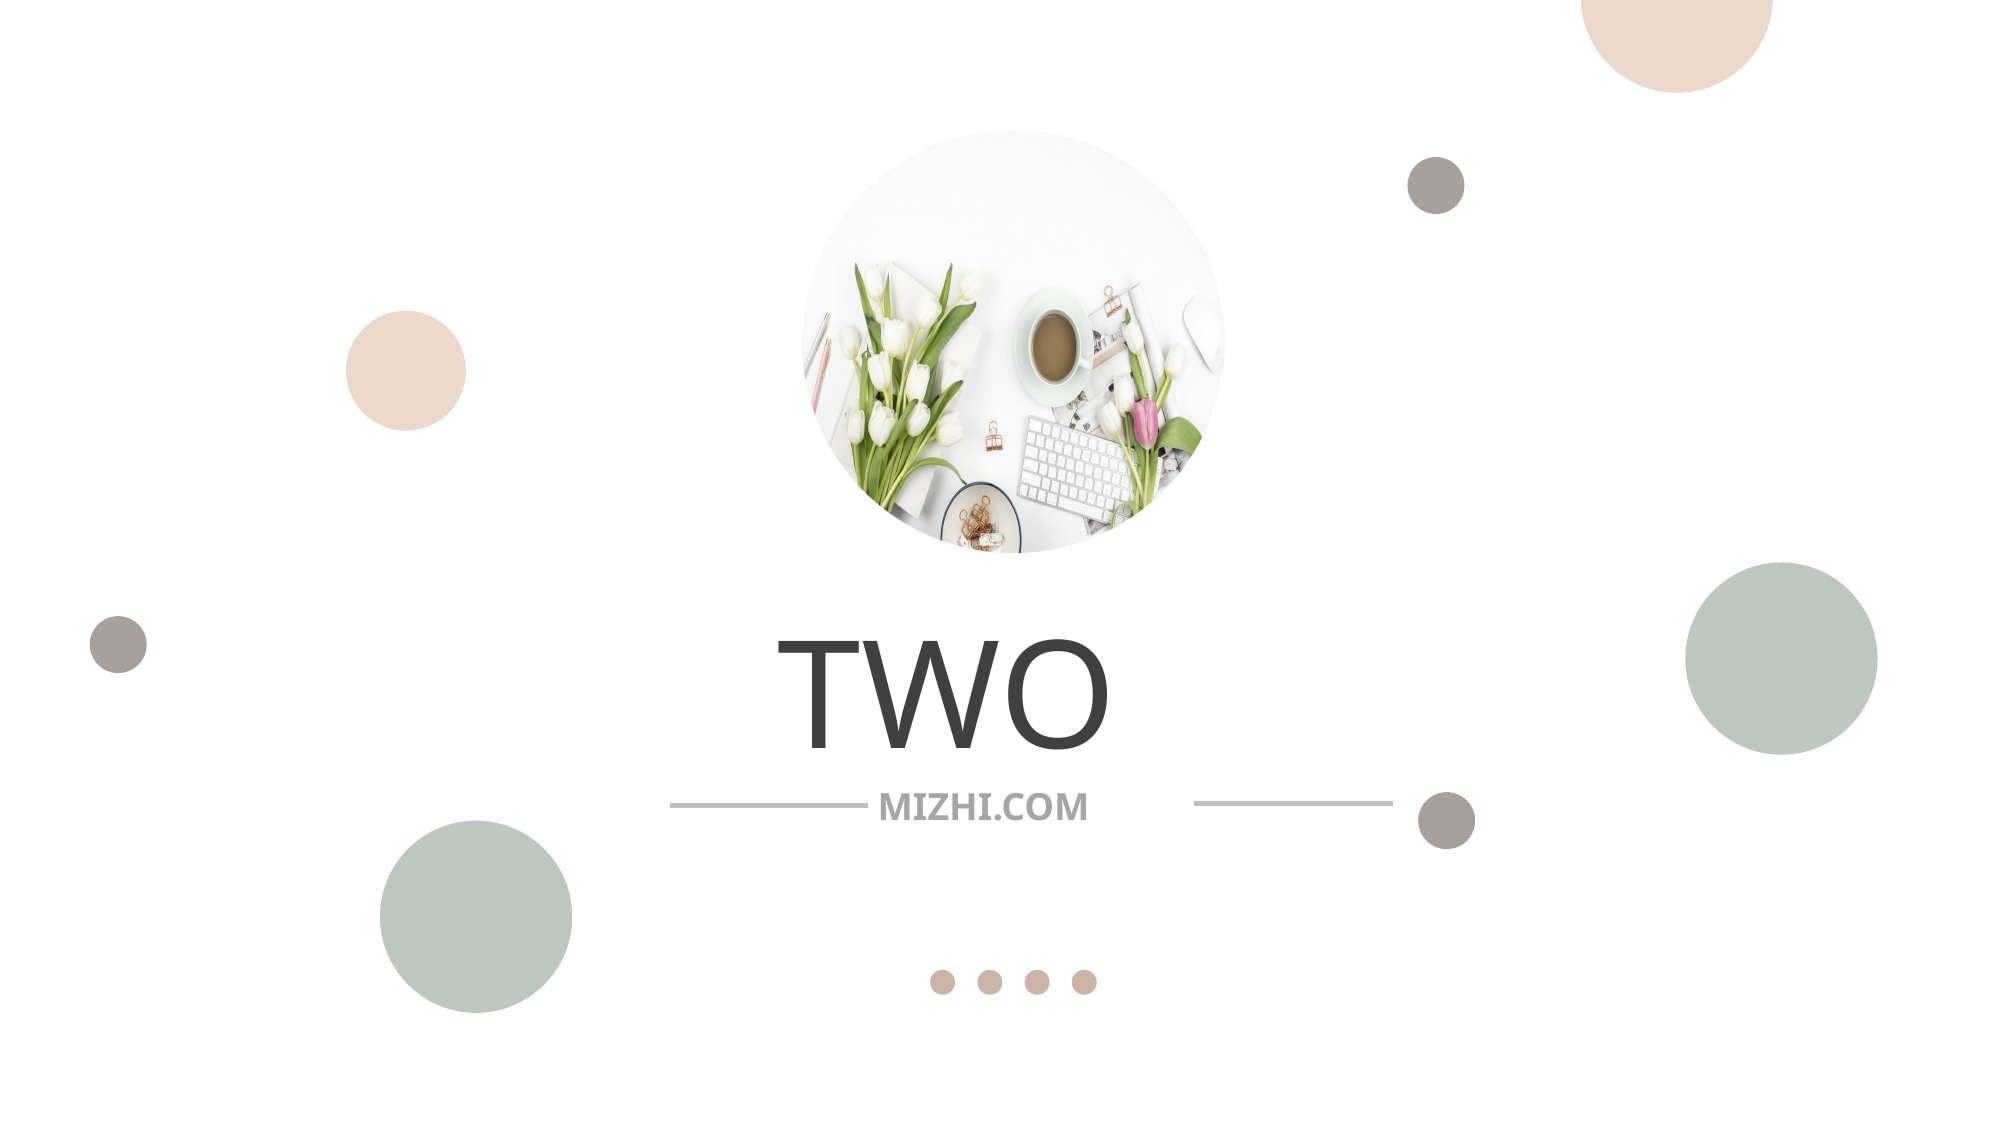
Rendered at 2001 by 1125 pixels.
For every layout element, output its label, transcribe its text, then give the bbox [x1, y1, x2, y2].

text_box TWO [763, 591, 1249, 787]
text_box [1579, 0, 1774, 94]
text_box [1417, 791, 1477, 851]
text_box [344, 309, 467, 432]
text_box [1406, 155, 1466, 216]
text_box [930, 969, 1097, 995]
text_box [378, 819, 574, 1014]
text_box [1684, 561, 1879, 756]
text_box MIZHI.COM [850, 764, 1199, 848]
text_box [800, 129, 1227, 555]
text_box [88, 615, 148, 675]
